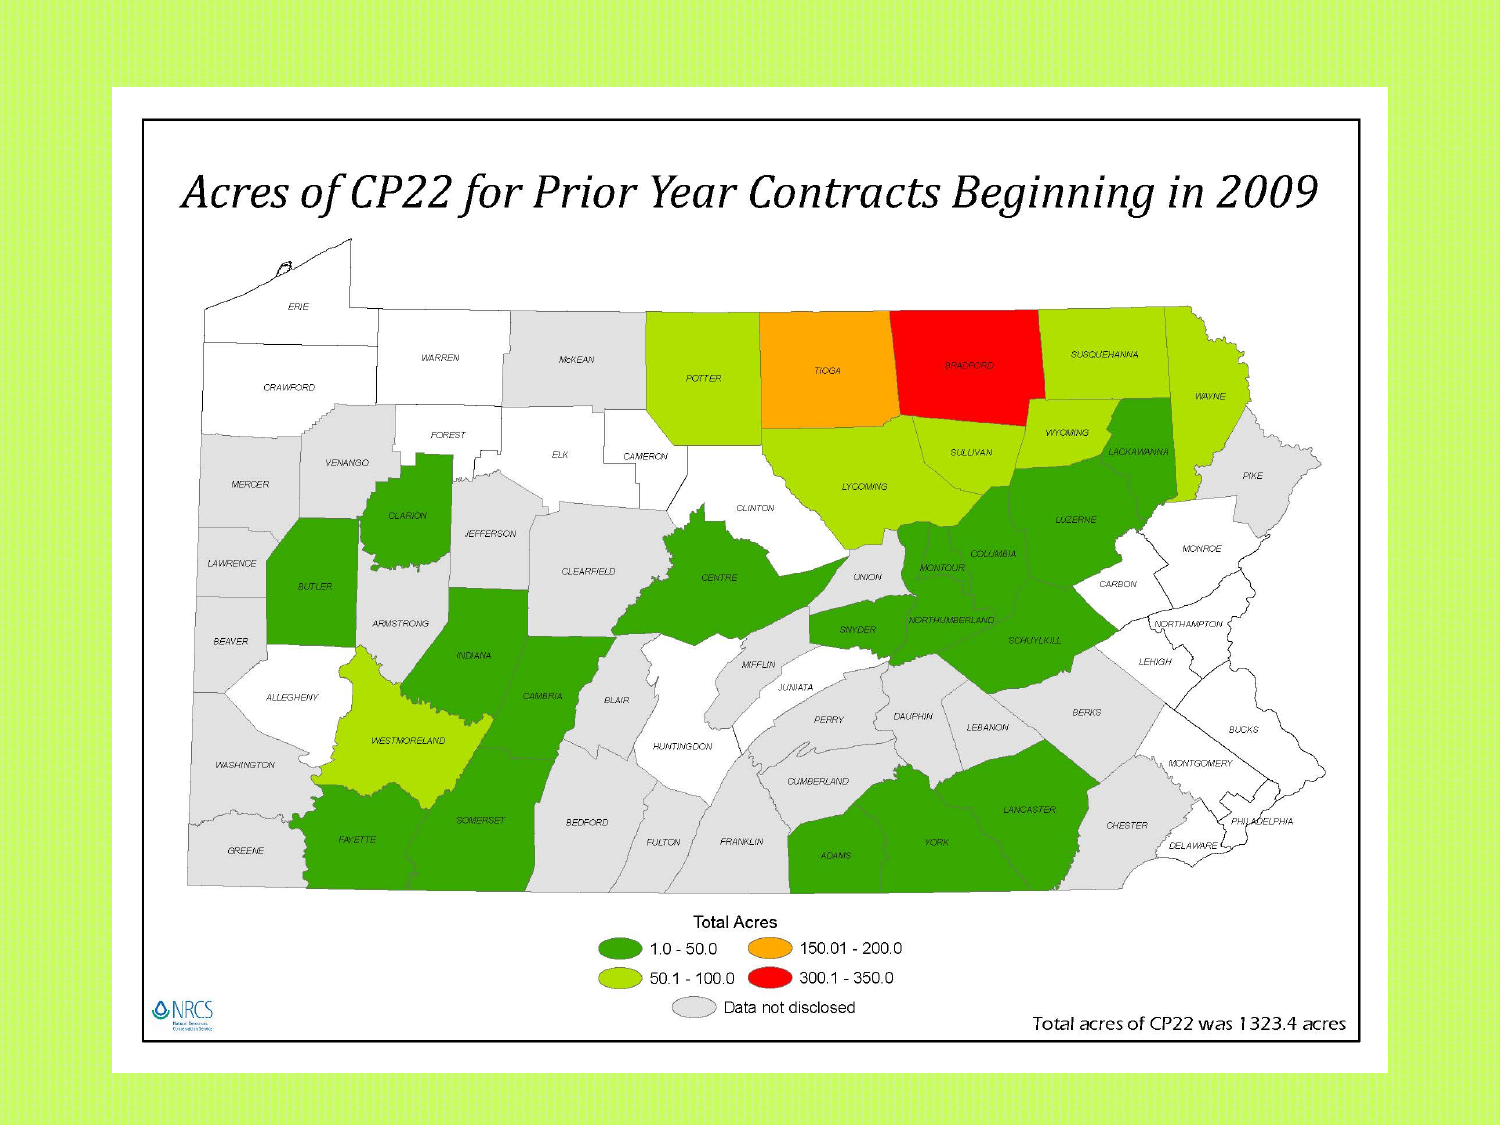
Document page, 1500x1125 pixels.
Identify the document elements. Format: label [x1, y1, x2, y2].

picture [112, 87, 1388, 1074]
